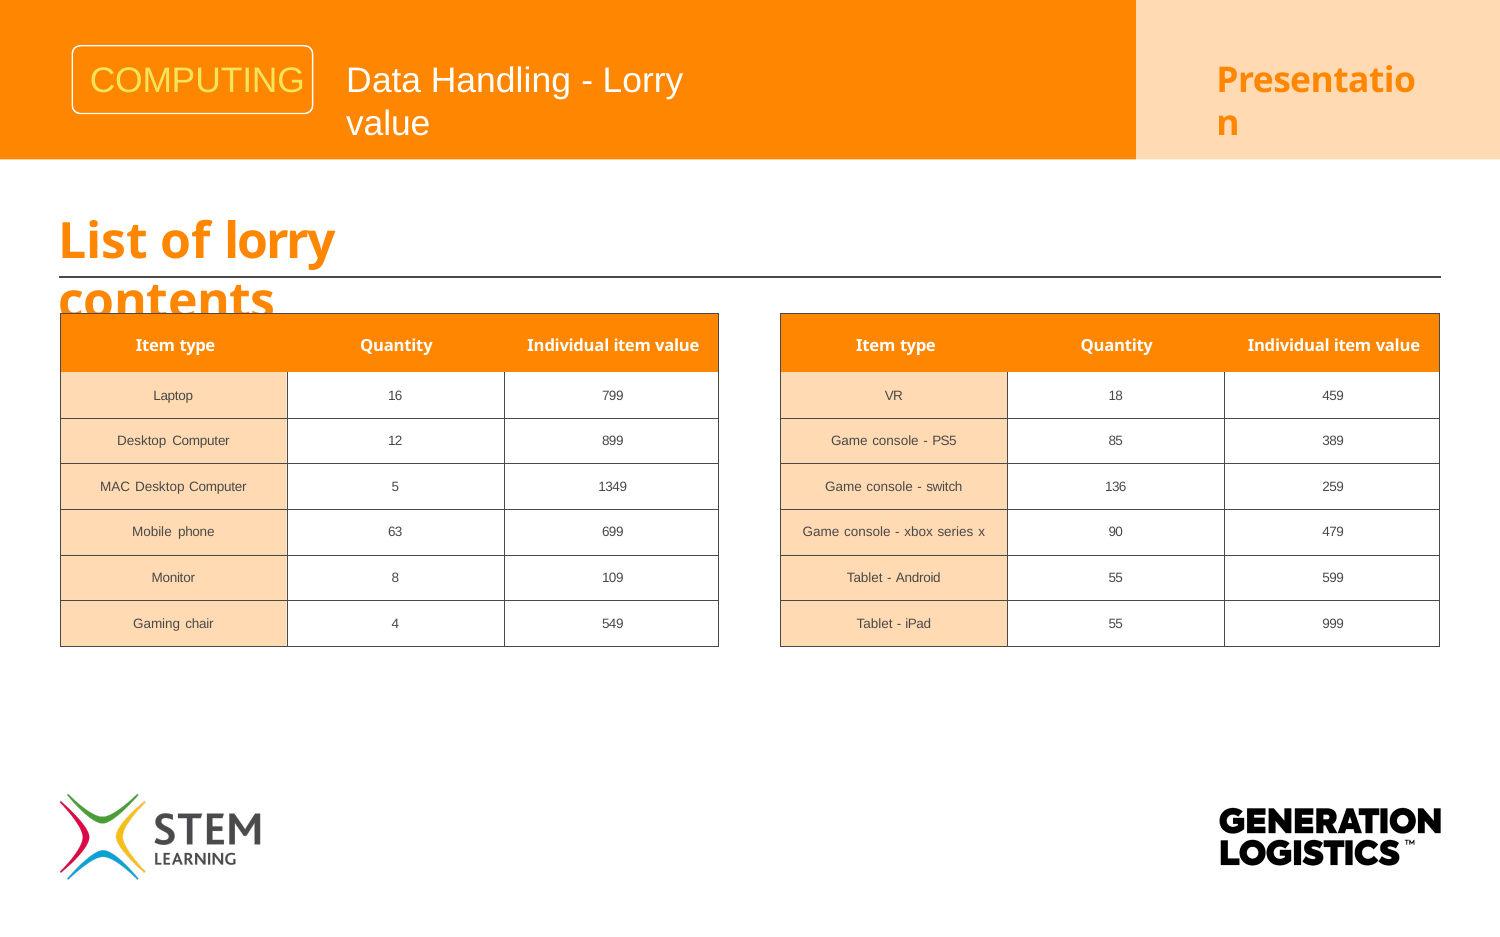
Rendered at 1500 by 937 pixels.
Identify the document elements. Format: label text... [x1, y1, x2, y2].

table_cell Game console - PS5 [781, 419, 1007, 463]
table_cell MAC Desktop Computer [61, 464, 287, 509]
table_header Item type [781, 314, 1007, 372]
text_box [72, 45, 313, 114]
table_cell 459 [1225, 372, 1439, 418]
table_cell 85 [1008, 419, 1224, 463]
table_cell 8 [288, 556, 504, 600]
picture [1219, 807, 1441, 866]
table_cell 999 [1225, 601, 1439, 646]
picture [59, 793, 261, 880]
table_cell 1349 [505, 464, 718, 509]
table_cell 12 [288, 419, 504, 463]
table_cell 479 [1225, 510, 1439, 555]
table_cell Game console - xbox series x [781, 510, 1007, 555]
table_cell 599 [1225, 556, 1439, 600]
table_cell 16 [288, 372, 504, 418]
table_cell VR [781, 372, 1007, 418]
table_cell Mobile phone [61, 510, 287, 555]
table_cell 259 [1225, 464, 1439, 509]
table_cell 55 [1008, 601, 1224, 646]
table_cell Desktop Computer [61, 419, 287, 463]
table_cell Tablet - iPad [781, 601, 1007, 646]
table_header Individual item value [504, 314, 718, 372]
table_cell 5 [288, 464, 504, 509]
table_cell Tablet - Android [781, 556, 1007, 600]
text_box Presentation [1214, 55, 1423, 143]
table_cell 63 [288, 510, 504, 555]
table_cell Monitor [61, 556, 287, 600]
text_box List of lorry contents [56, 206, 529, 329]
table_cell 136 [1008, 464, 1224, 509]
table_header Item type [61, 314, 287, 372]
table_cell 18 [1008, 372, 1224, 418]
table_cell 55 [1008, 556, 1224, 600]
table_cell 699 [505, 510, 718, 555]
table_cell Game console - switch [781, 464, 1007, 509]
text_box Data Handling - Lorry value [344, 55, 777, 143]
table_cell 90 [1008, 510, 1224, 555]
table_cell 4 [288, 601, 504, 646]
table_cell 549 [505, 601, 718, 646]
table_header Quantity [287, 314, 504, 372]
table_cell Gaming chair [61, 601, 287, 646]
table_cell 389 [1225, 419, 1439, 463]
table_header Quantity [1007, 314, 1224, 372]
table_header Individual item value [1224, 314, 1439, 372]
table_cell 109 [505, 556, 718, 600]
table_cell 799 [505, 372, 718, 418]
table_cell 899 [505, 419, 718, 463]
table_cell Laptop [61, 372, 287, 418]
